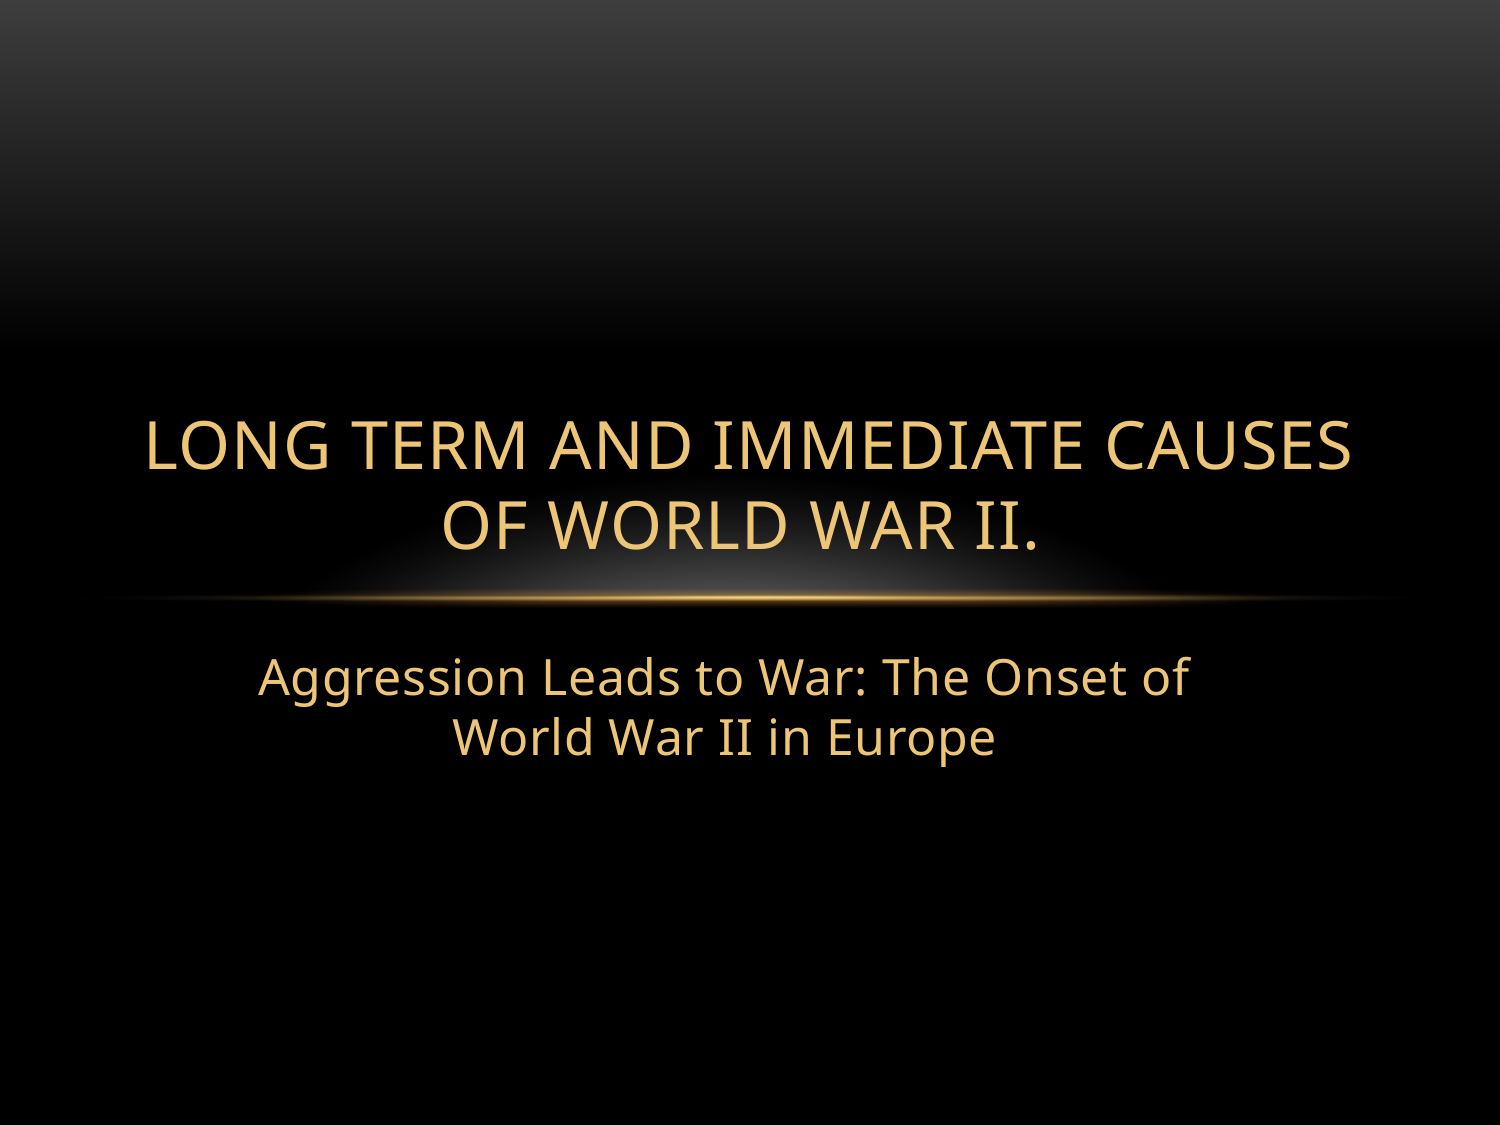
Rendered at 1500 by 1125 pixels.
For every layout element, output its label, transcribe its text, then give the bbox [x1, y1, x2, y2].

picture [0, 0, 1500, 750]
title Long term and immediate causes of World War II. [112, 329, 1388, 571]
subtitle Aggression Leads to War: The Onset of World War II in Europe [200, 637, 1250, 925]
